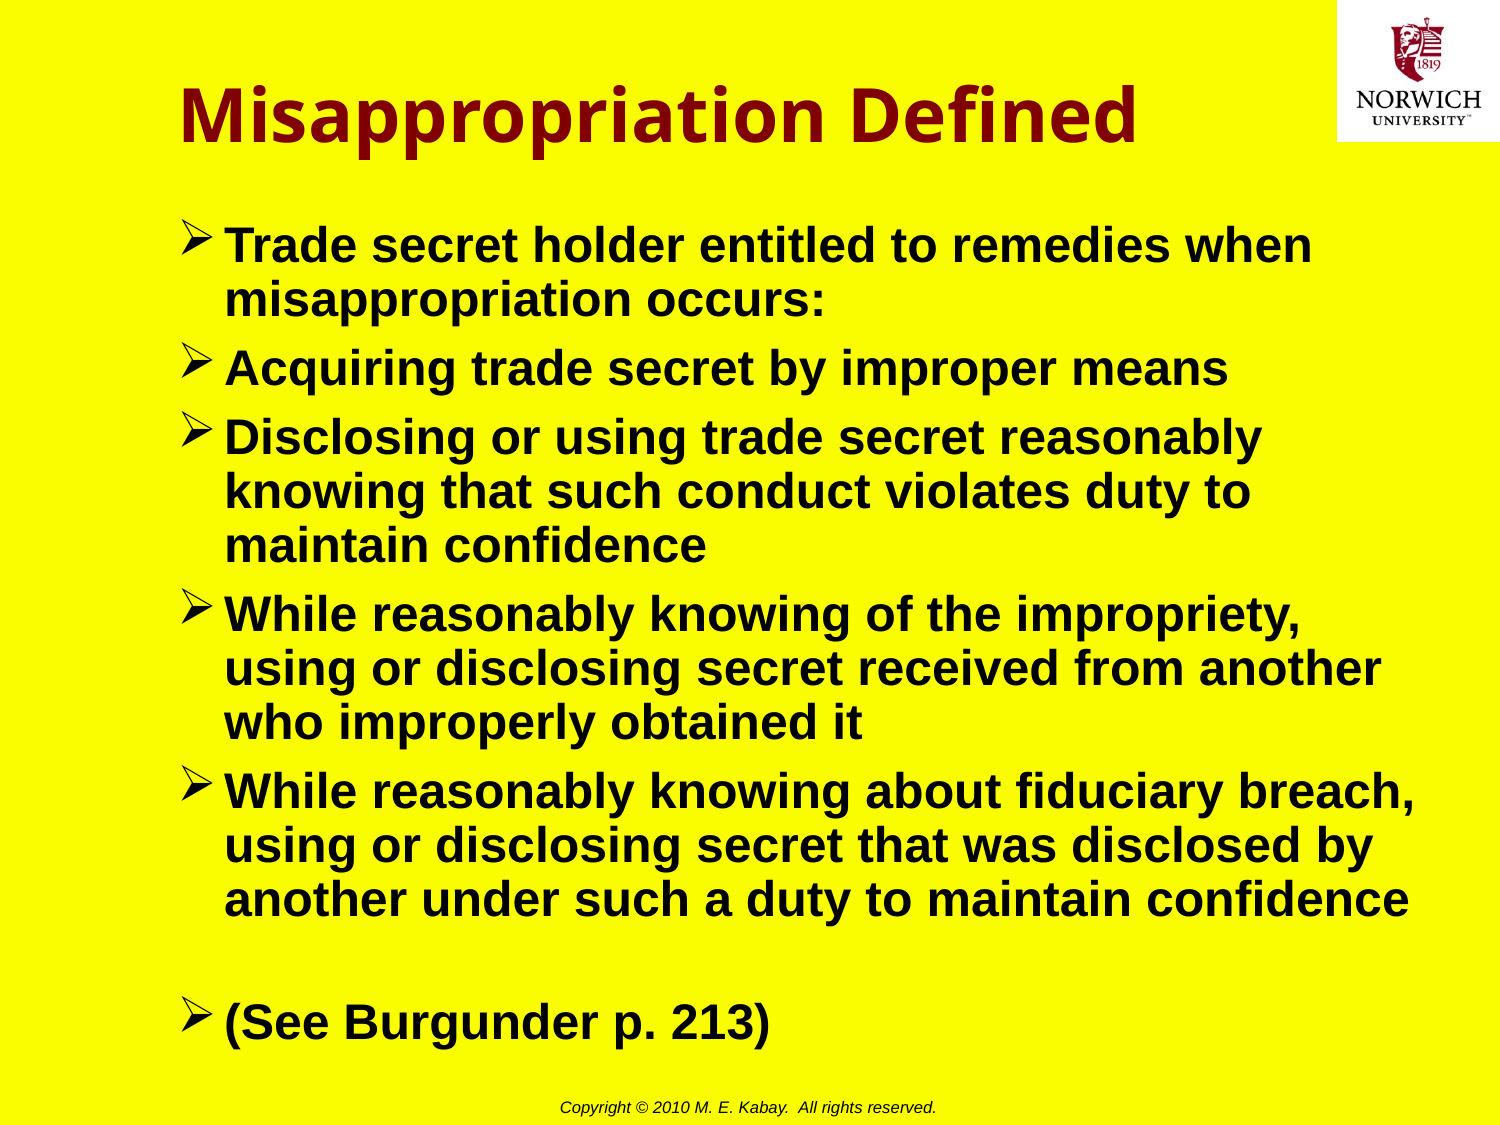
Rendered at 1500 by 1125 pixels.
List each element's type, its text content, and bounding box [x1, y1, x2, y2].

picture [1337, 0, 1500, 142]
list Trade secret holder entitled to remedies when misappropriation occurs: Acquiring trade secret by improper means Disclosing or using trade secret reasonably knowing that such conduct violates duty to maintain confidence While reasonably knowing of the impropriety, using or disclosing secret received from another who improperly obtained it While reasonably knowing about fiduciary breach, using or disclosing secret that was disclosed by another under such a duty to maintain confidence (See Burgunder p. 213) [161, 211, 1438, 1076]
title Misappropriation Defined [161, 24, 1339, 211]
